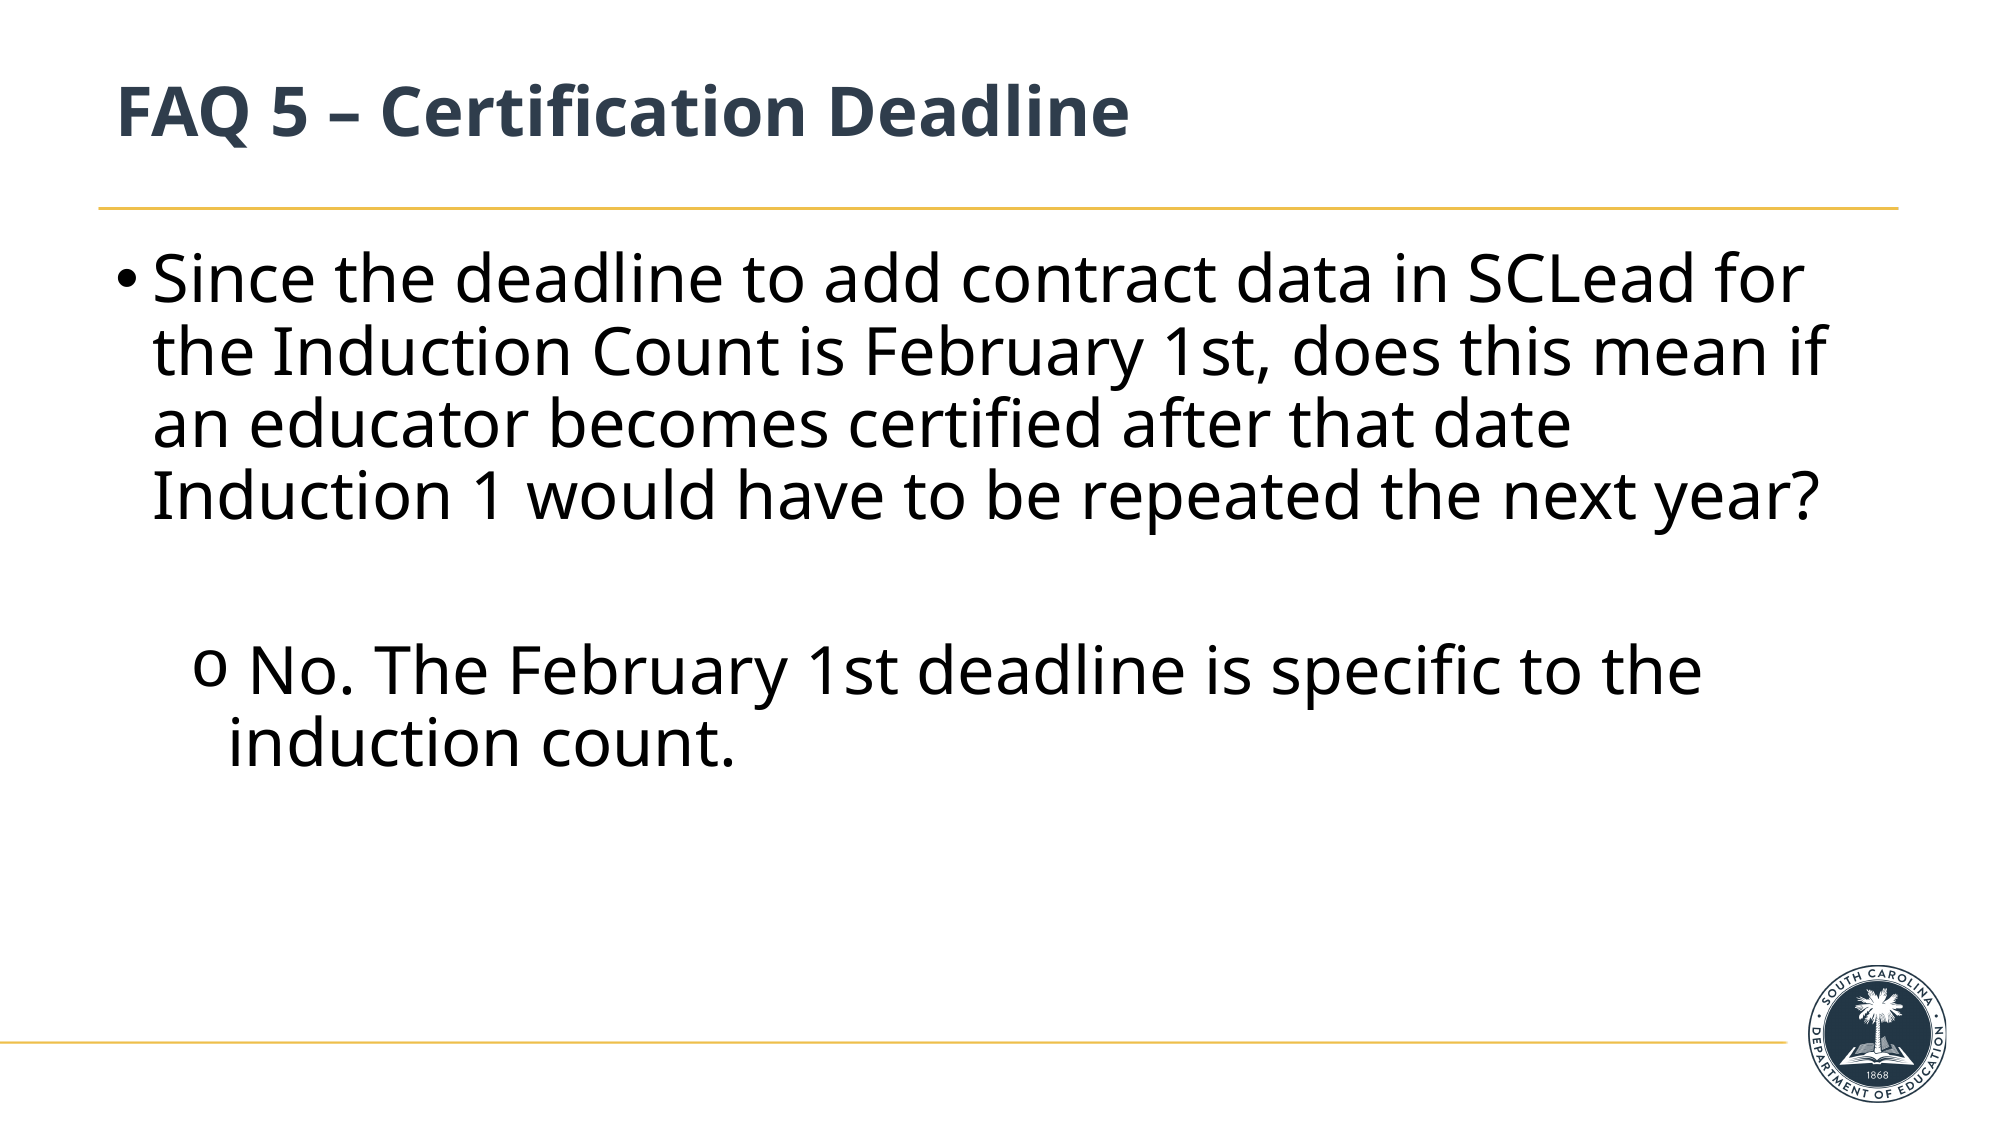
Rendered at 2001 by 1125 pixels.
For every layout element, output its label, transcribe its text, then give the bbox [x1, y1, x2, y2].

title FAQ 5 – Certification Deadline [100, 59, 1900, 180]
picture [1808, 965, 1947, 1103]
list Since the deadline to add contract data in SCLead for the Induction Count is February 1st, does this mean if an educator becomes certified after that date Induction 1 would have to be repeated the next year? No. The February 1st deadline is specific to the induction count. [100, 237, 1900, 892]
